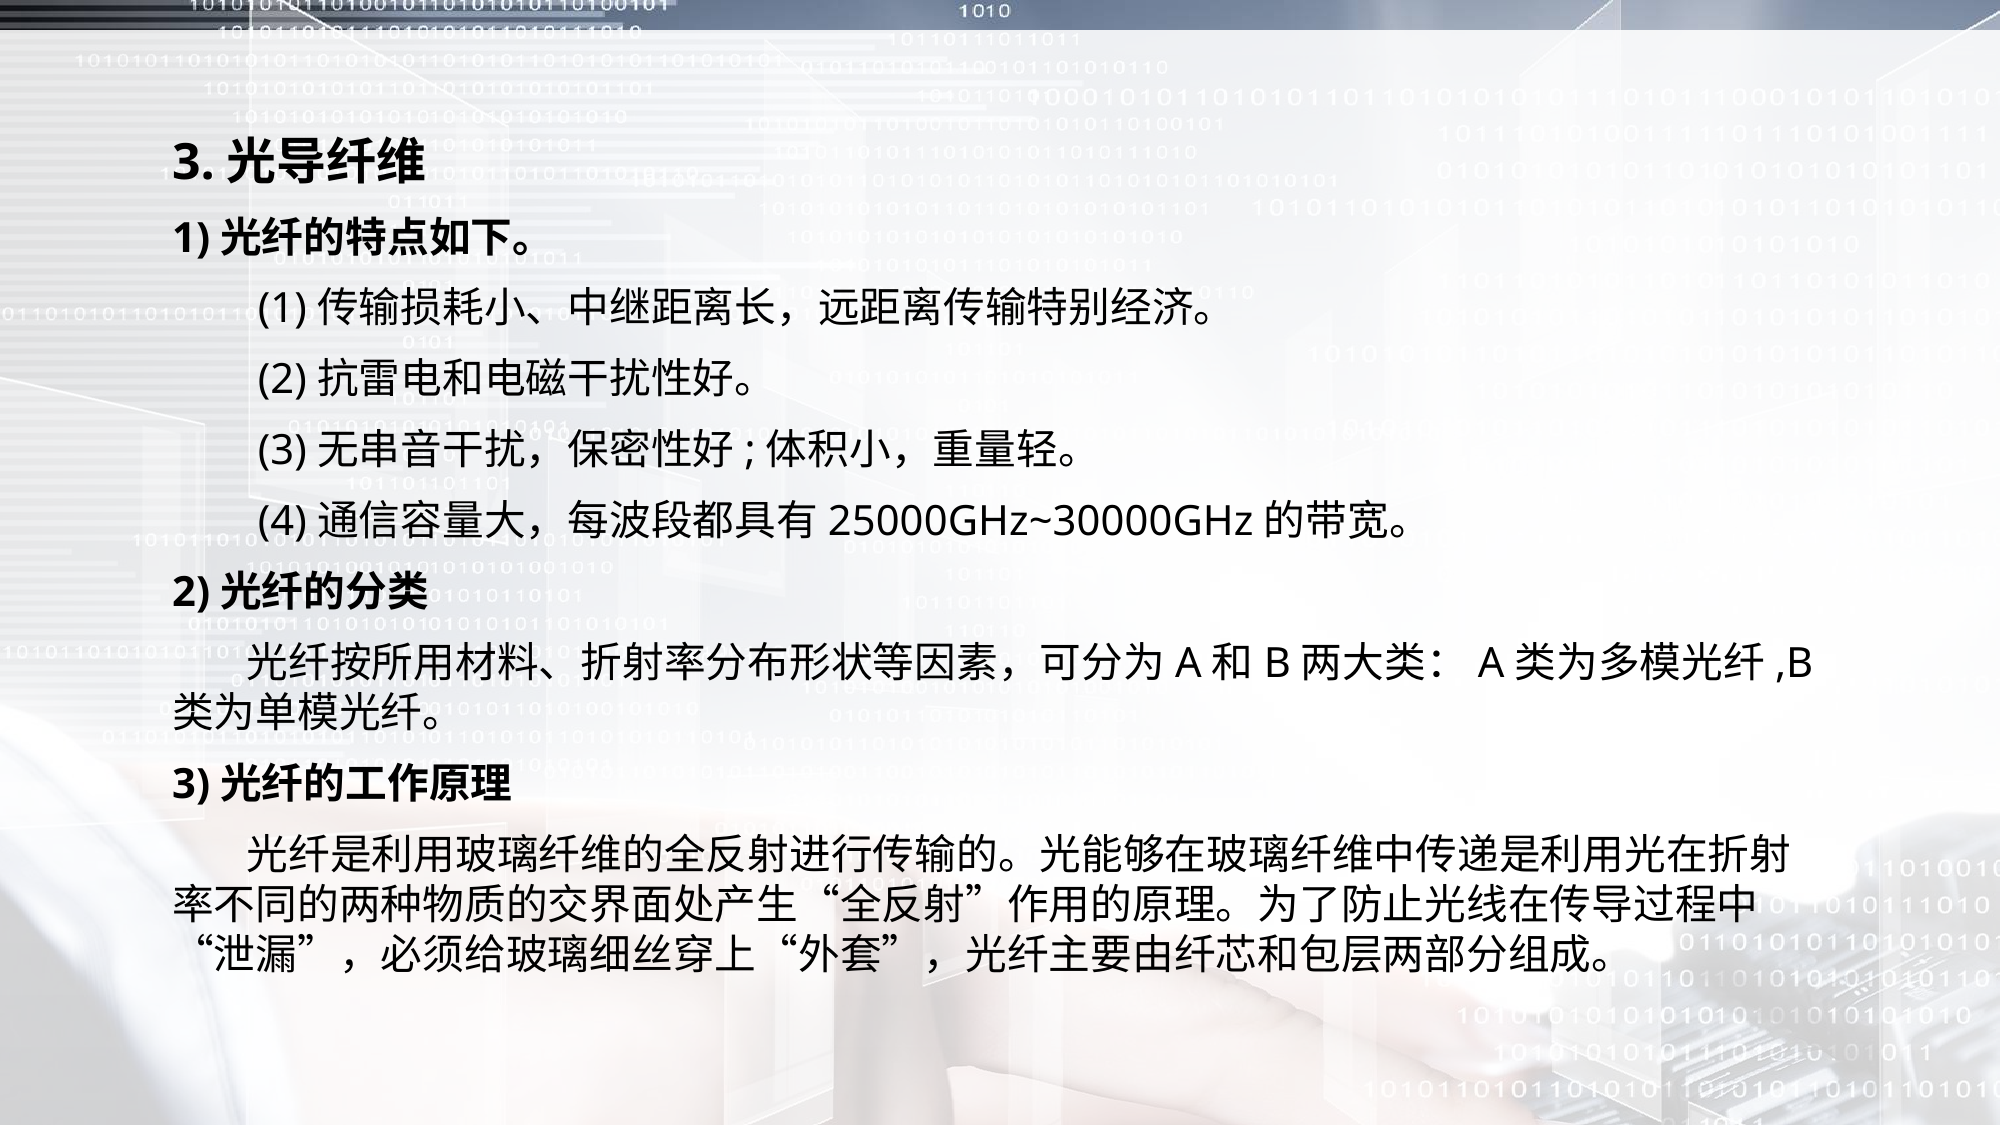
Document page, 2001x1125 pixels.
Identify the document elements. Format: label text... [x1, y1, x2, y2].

picture [0, 0, 2000, 30]
list 3.光导纤维 1)光纤的特点如下。 (1)传输损耗小、中继距离长，远距离传输特别经济。 (2)抗雷电和电磁干扰性好。 (3)无串音干扰，保密性好;体积小，重量轻。 (4)通信容量大，每波段都具有25000GHz~30000GHz的带宽。 2)光纤的分类 光纤按所用材料、折射率分布形状等因素，可分为A和B两大类：A类为多模光纤,B类为单模光纤。 3)光纤的工作原理 光纤是利用玻璃纤维的全反射进行传输的。光能够在玻璃纤维中传递是利用光在折射率不同的两种物质的交界面处产生“全反射”作用的原理。为了防止光线在传导过程中“泄漏”，必须给玻璃细丝穿上“外套”，光纤主要由纤芯和包层两部分组成。 [157, 121, 1845, 1064]
